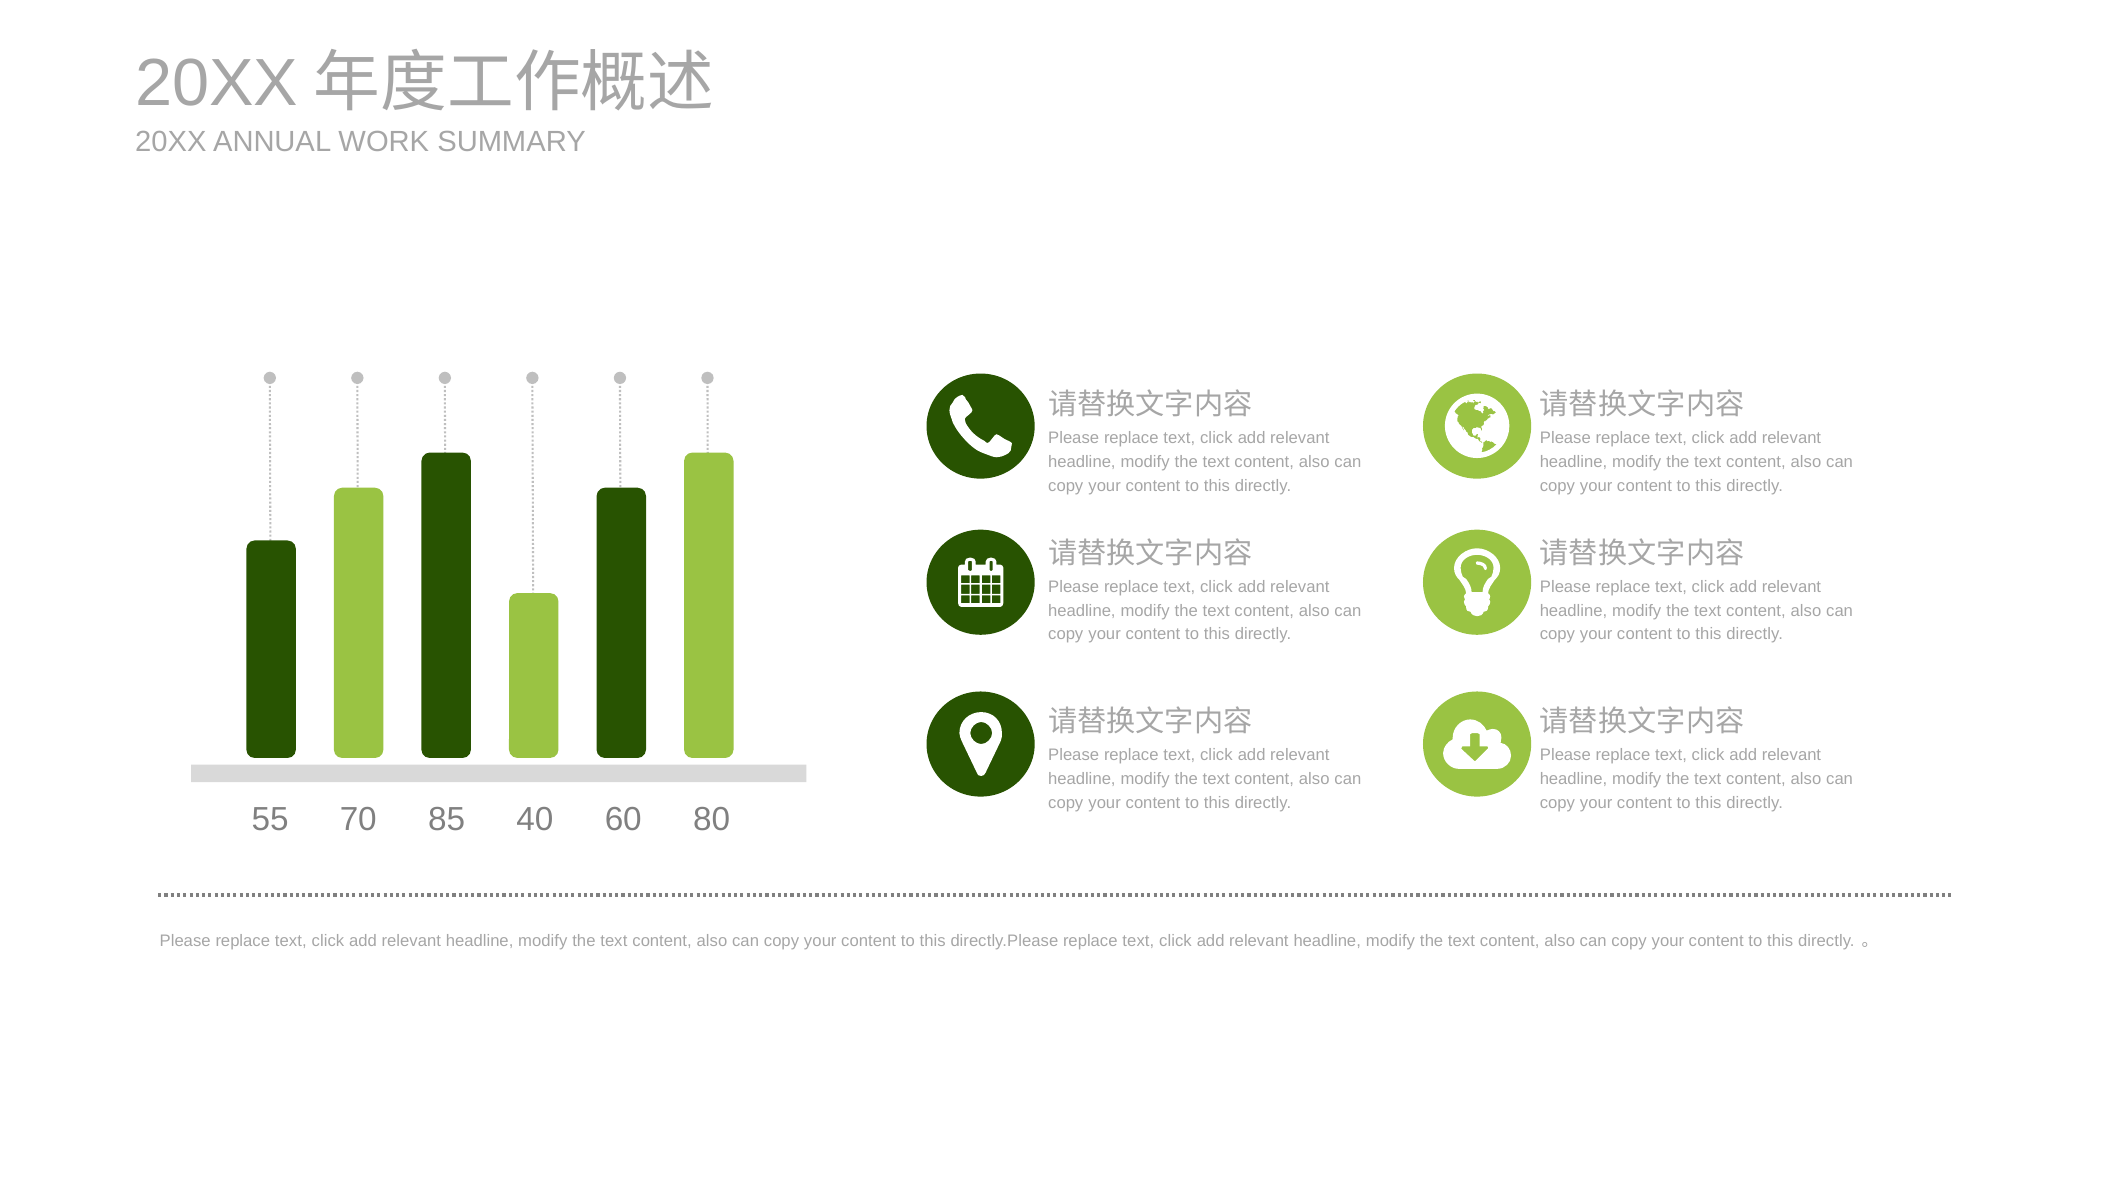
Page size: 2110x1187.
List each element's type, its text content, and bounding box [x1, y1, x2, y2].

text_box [1539, 695, 1874, 811]
text_box 20XX ANNUAL WORK SUMMARY [135, 122, 596, 158]
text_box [1422, 373, 1532, 479]
text_box 20XX年度工作概述 [135, 38, 783, 119]
text_box [190, 763, 807, 783]
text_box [1422, 529, 1532, 635]
text_box Please replace text, click add relevant headline, modify the text content, also can copy your content to this directly.Please replace text, click add relevant headline, modify the text content, also can copy your content to this directly.。 [159, 925, 1950, 950]
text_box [1048, 695, 1383, 811]
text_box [1539, 527, 1874, 643]
text_box 80 [692, 789, 731, 837]
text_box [684, 377, 734, 758]
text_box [246, 377, 296, 758]
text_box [421, 377, 471, 758]
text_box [926, 529, 1035, 635]
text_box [1048, 527, 1383, 643]
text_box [926, 691, 1035, 797]
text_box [1422, 691, 1532, 797]
text_box 70 [339, 789, 377, 837]
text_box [333, 377, 384, 758]
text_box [1048, 378, 1392, 494]
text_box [1539, 378, 1874, 494]
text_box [596, 377, 646, 758]
text_box 85 [428, 789, 466, 837]
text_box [509, 377, 559, 758]
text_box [926, 373, 1035, 479]
text_box 55 [251, 789, 289, 837]
text_box 60 [604, 789, 642, 837]
text_box 40 [516, 789, 554, 837]
